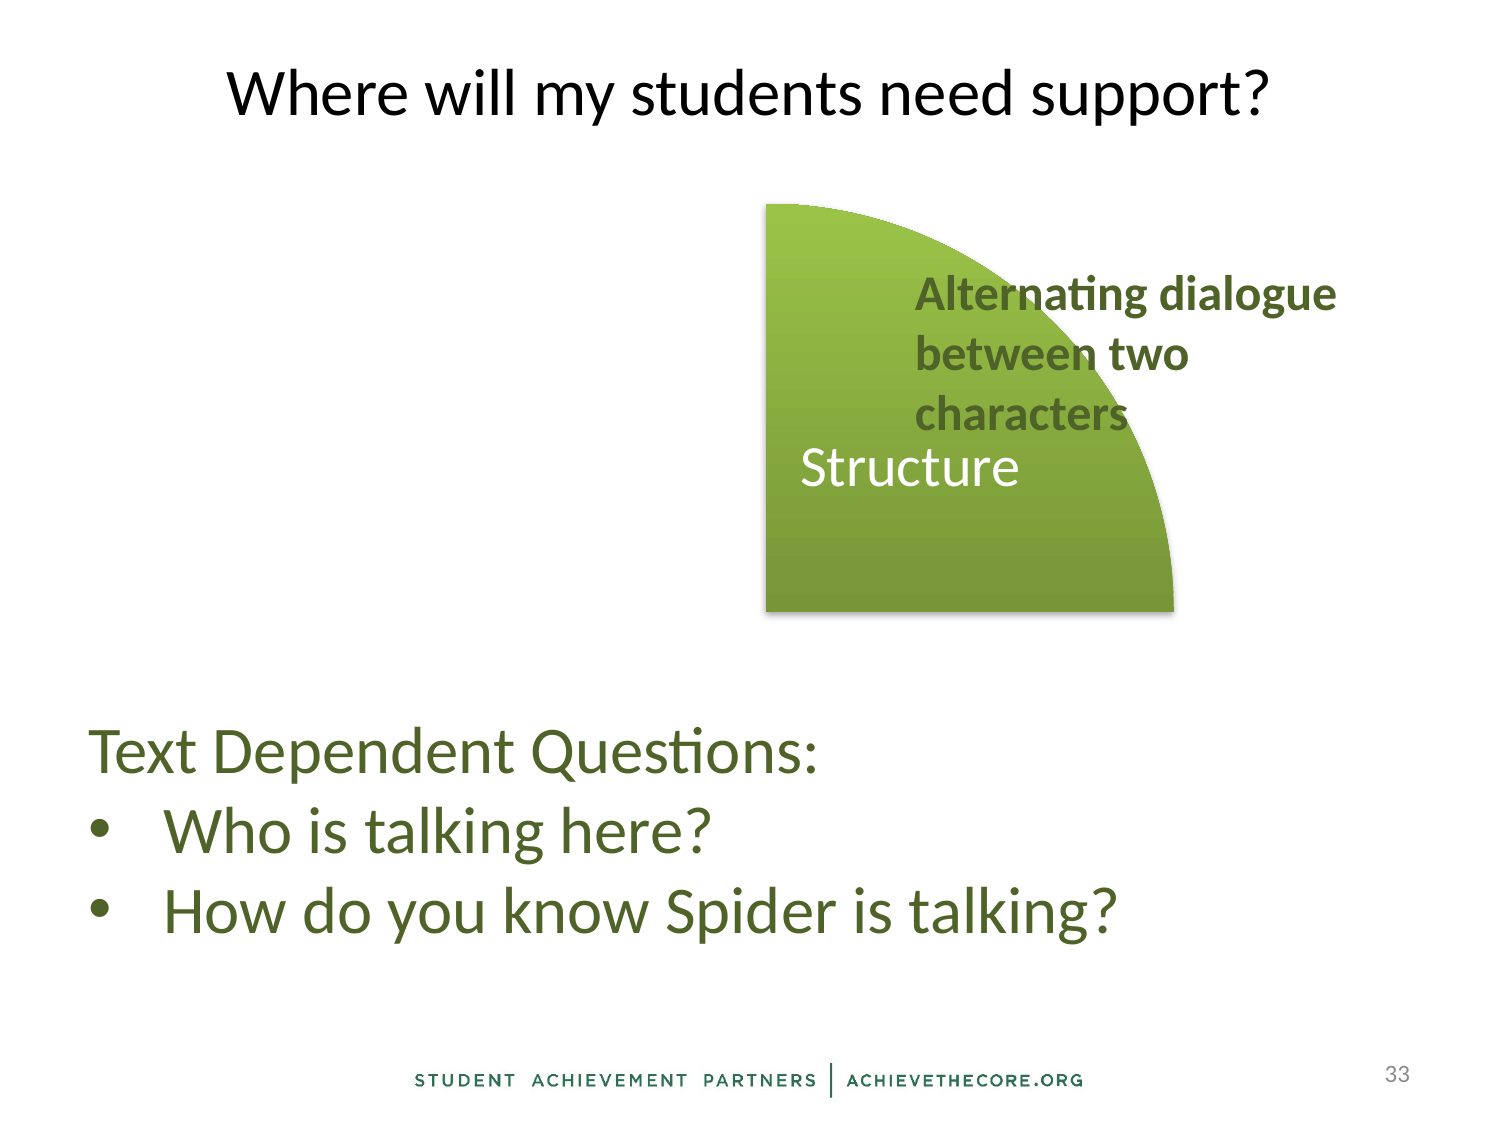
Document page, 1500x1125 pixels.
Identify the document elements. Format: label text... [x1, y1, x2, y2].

title Where will my students need support? [0, 0, 1500, 183]
picture [399, 1057, 1101, 1102]
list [37, 149, 1476, 1093]
